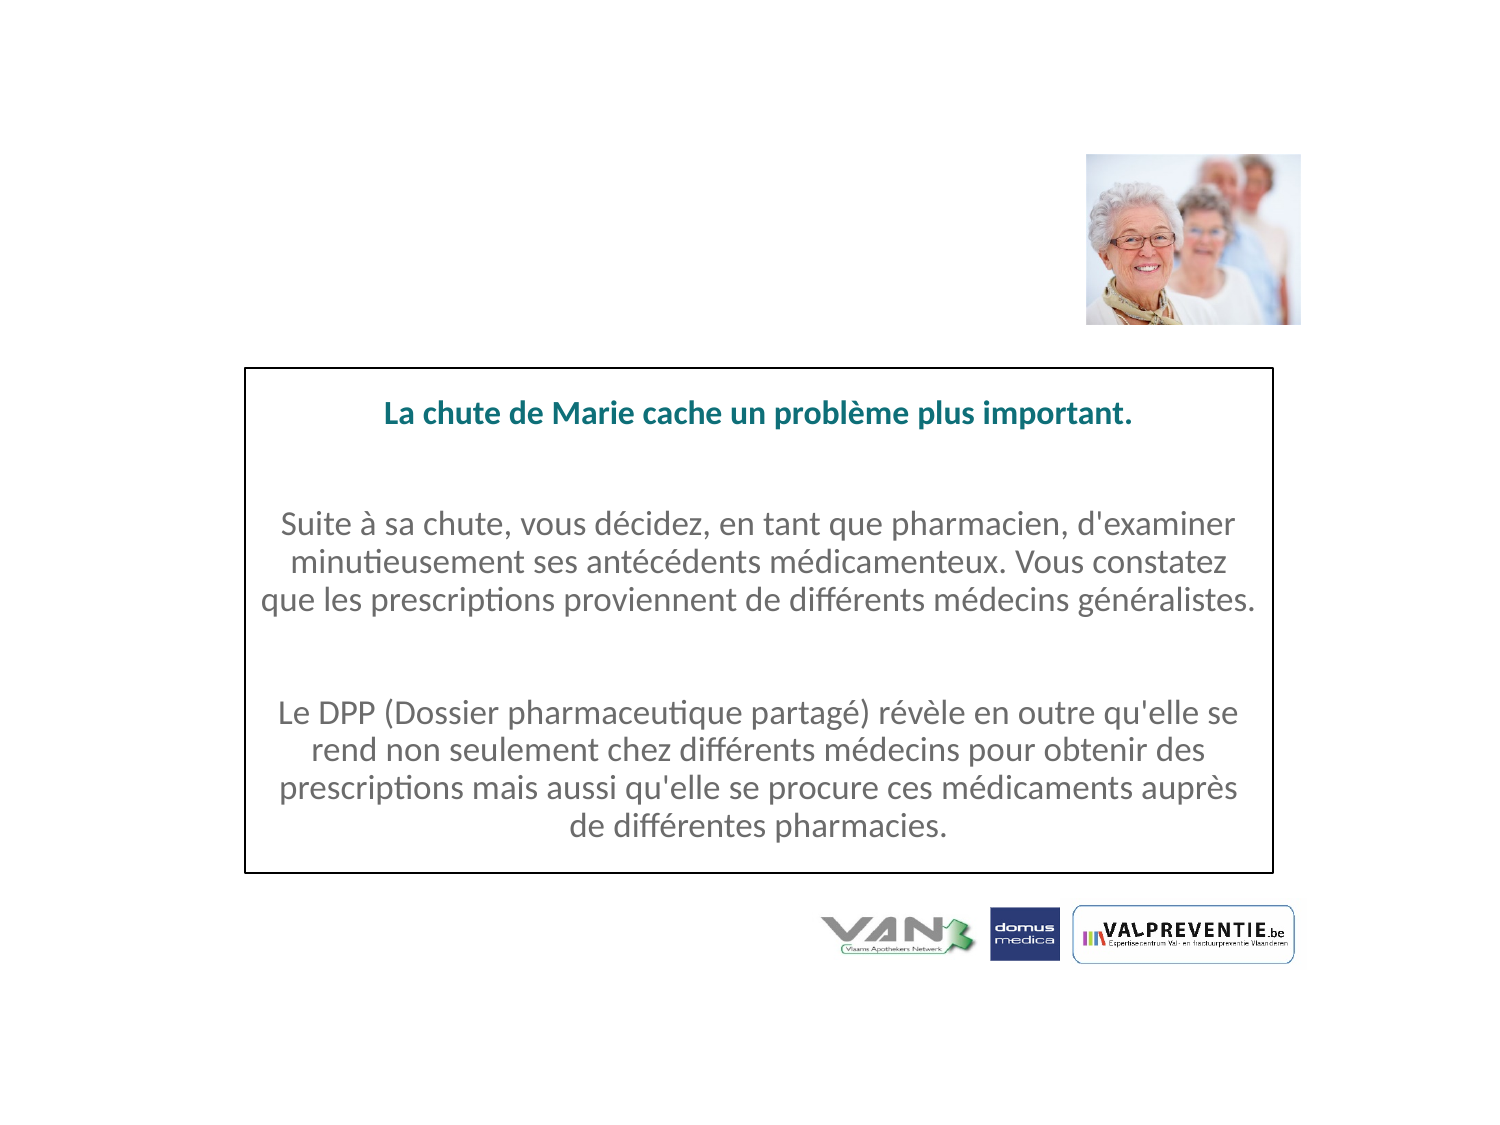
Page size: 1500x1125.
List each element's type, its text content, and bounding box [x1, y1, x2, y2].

picture [1086, 154, 1301, 325]
list La chute de Marie cache un problème plus important. Suite à sa chute, vous décidez, en tant que pharmacien, d'examiner minutieusement ses antécédents médicamenteux. Vous constatez que les prescriptions proviennent de différents médecins généralistes. Le DPP (Dossier pharmaceutique partagé) révèle en outre qu'elle se rend non seulement chez différents médecins pour obtenir des prescriptions mais aussi qu'elle se procure ces médicaments auprès de différentes pharmacies. [245, 367, 1273, 873]
picture [812, 898, 1307, 970]
